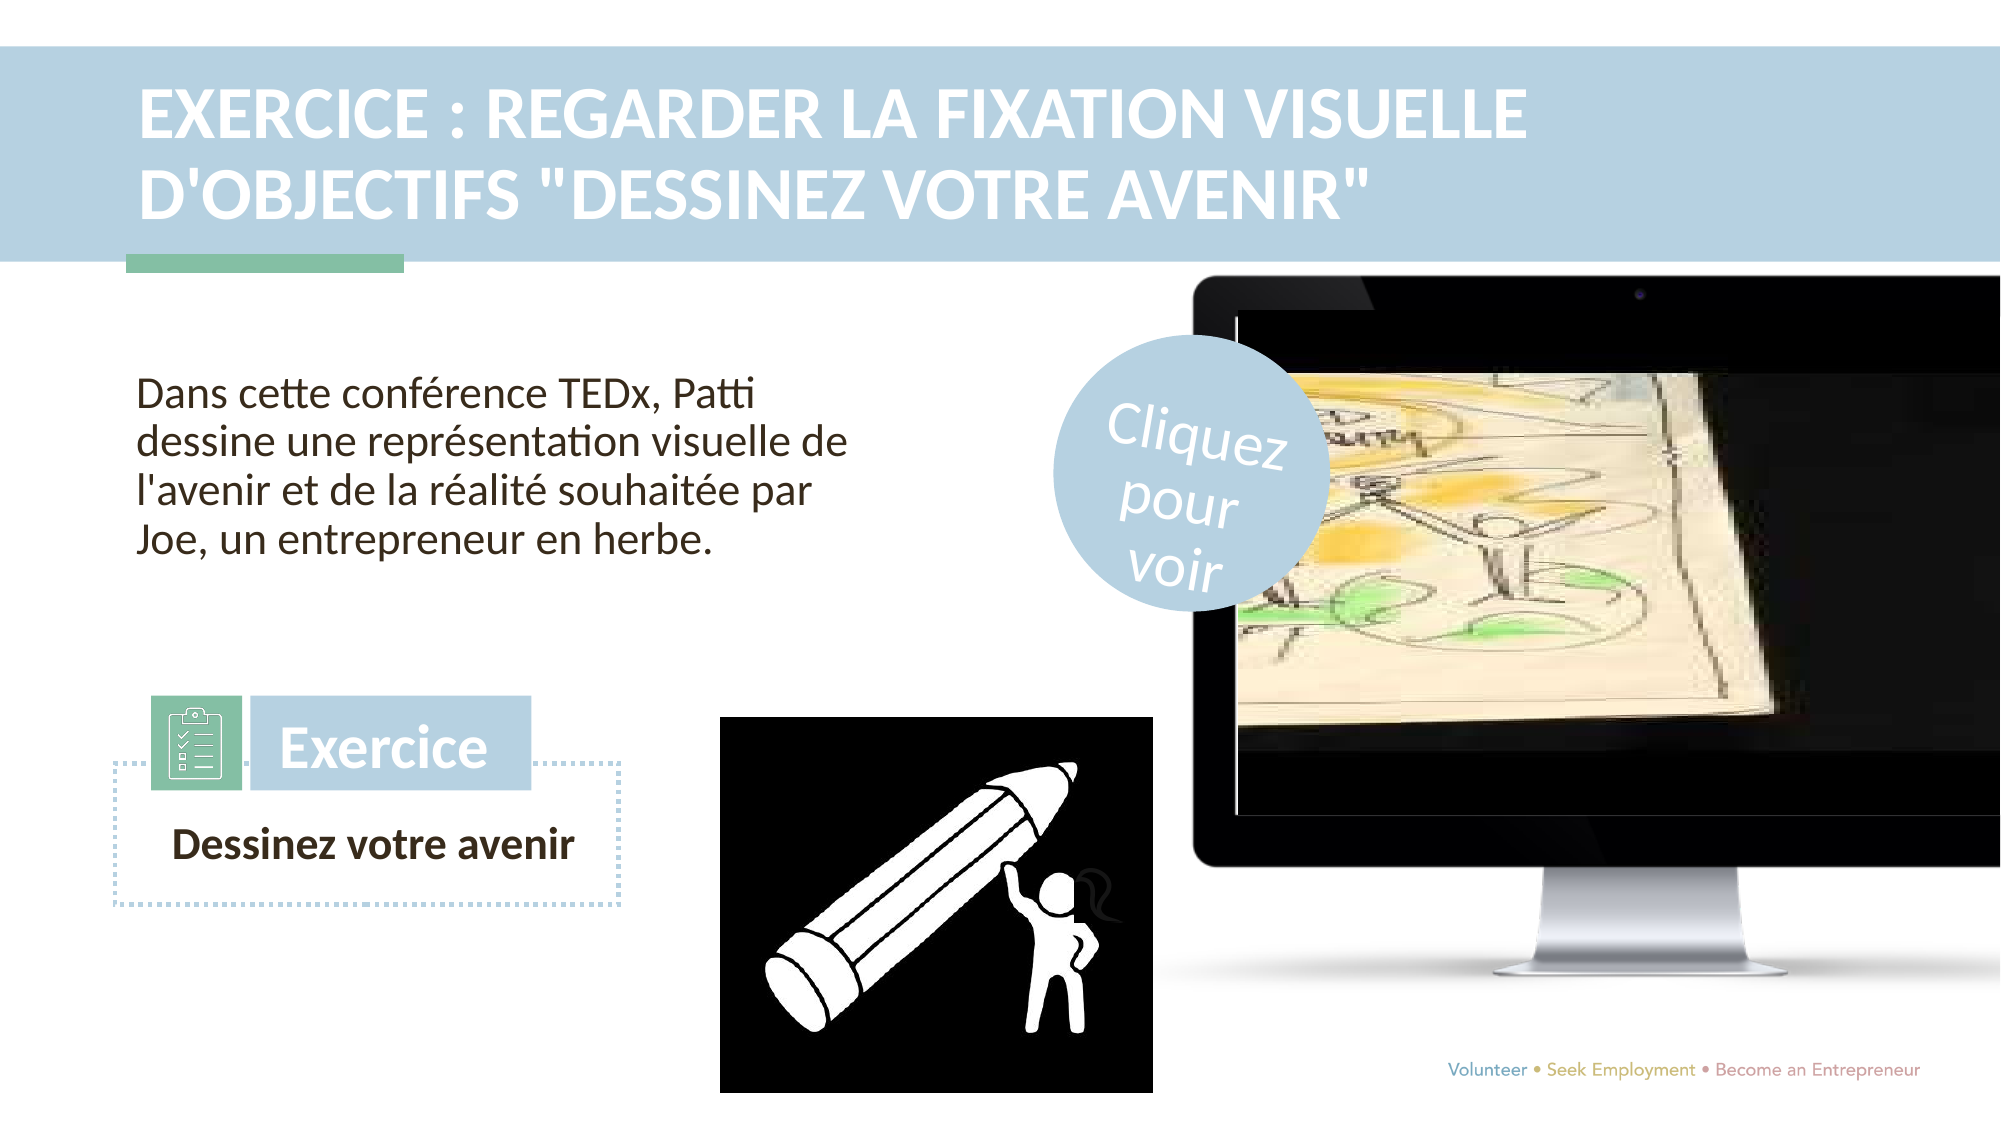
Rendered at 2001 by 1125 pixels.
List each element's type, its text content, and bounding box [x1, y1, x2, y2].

list EXERCICE : REGARDER LA FIXATION VISUELLE D'OBJECTIFS "DESSINEZ VOTRE AVENIR" [123, 62, 1744, 247]
text_box [114, 762, 620, 906]
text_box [1067, 612, 2000, 1042]
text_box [151, 695, 609, 791]
list Dans cette conférence TEDx, Patti dessine une représentation visuelle de l'avenir et de la réalité souhaitée par Joe, un entrepreneur en herbe. [121, 360, 875, 629]
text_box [719, 717, 1153, 1093]
picture [1418, 1046, 1971, 1103]
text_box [1067, 262, 2000, 334]
text_box Dessinez votre avenir [156, 812, 719, 940]
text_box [1237, 309, 2000, 816]
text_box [1053, 334, 1331, 612]
